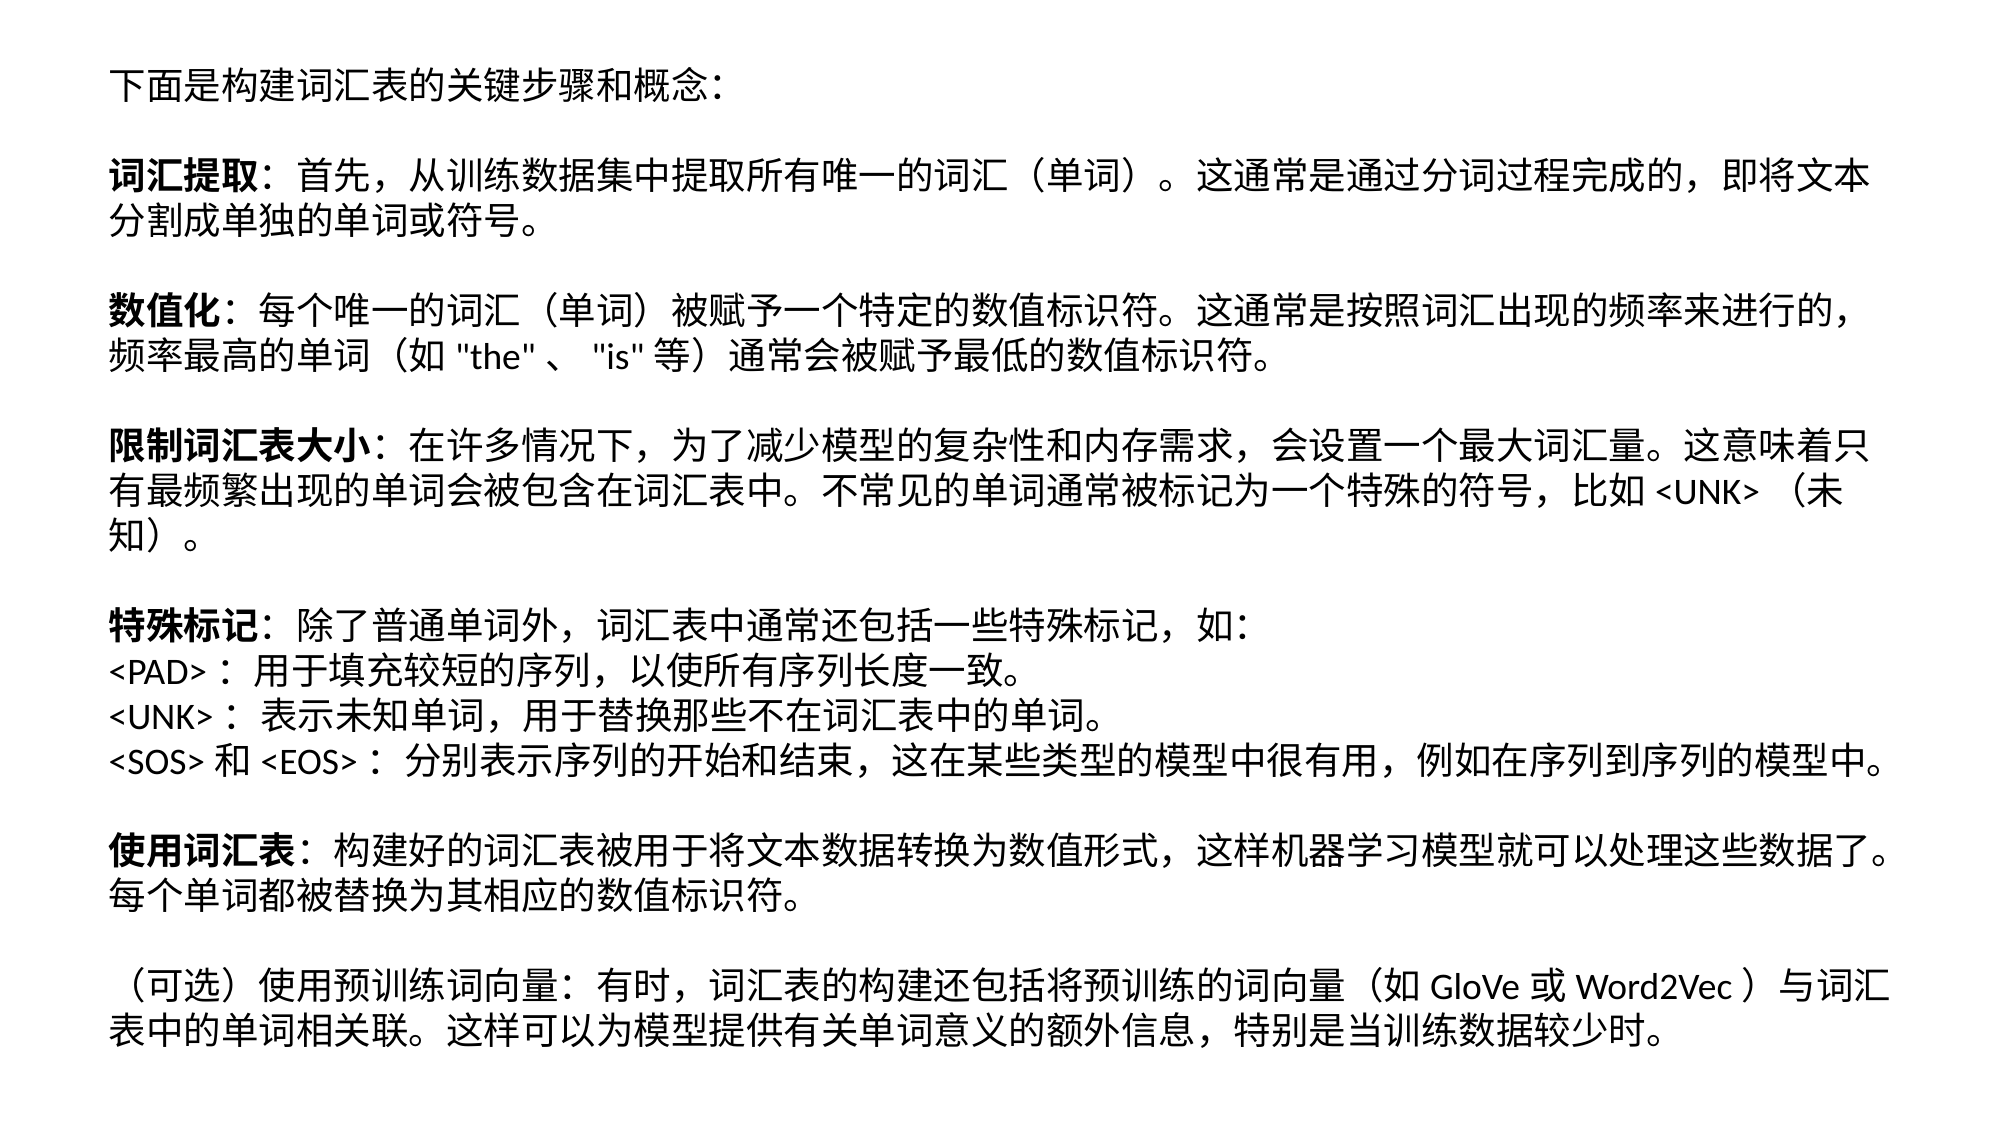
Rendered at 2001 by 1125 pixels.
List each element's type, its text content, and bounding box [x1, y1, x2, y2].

text_box 下面是构建词汇表的关键步骤和概念： 词汇提取：首先，从训练数据集中提取所有唯一的词汇（单词）。这通常是通过分词过程完成的，即将文本分割成单独的单词或符号。 数值化：每个唯一的词汇（单词）被赋予一个特定的数值标识符。这通常是按照词汇出现的频率来进行的，频率最高的单词（如"the"、"is"等）通常会被赋予最低的数值标识符。 限制词汇表大小：在许多情况下，为了减少模型的复杂性和内存需求，会设置一个最大词汇量。这意味着只有最频繁出现的单词会被包含在词汇表中。不常见的单词通常被标记为一个特殊的符号，比如<UNK>（未知）。 特殊标记：除了普通单词外，词汇表中通常还包括一些特殊标记，如： <PAD>：用于填充较短的序列，以使所有序列长度一致。 <UNK>：表示未知单词，用于替换那些不在词汇表中的单词。 <SOS>和<EOS>：分别表示序列的开始和结束，这在某些类型的模型中很有用，例如在序列到序列的模型中。 使用词汇表：构建好的词汇表被用于将文本数据转换为数值形式，这样机器学习模型就可以处理这些数据了。每个单词都被替换为其相应的数值标识符。 （可选）使用预训练词向量：有时，词汇表的构建还包括将预训练的词向量（如GloVe或Word2Vec）与词汇表中的单词相关联。这样可以为模型提供有关单词意义的额外信息，特别是当训练数据较少时。 [93, 55, 1907, 1060]
